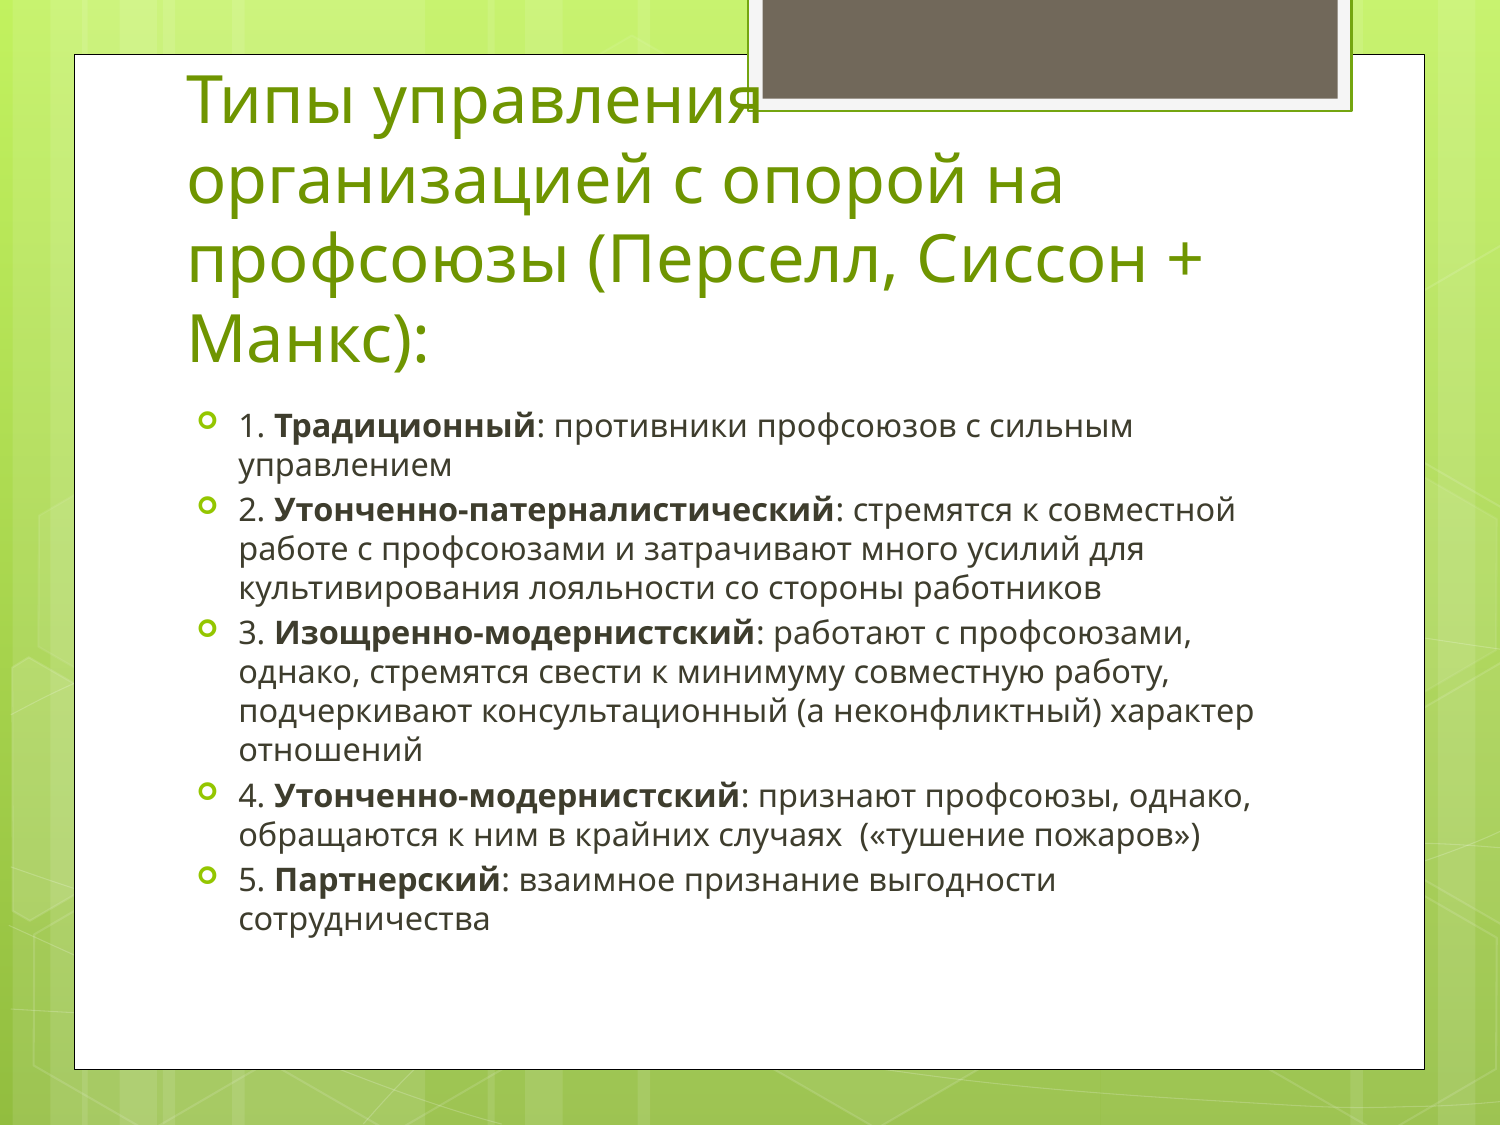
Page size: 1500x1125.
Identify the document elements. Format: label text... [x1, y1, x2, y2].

title Типы управления организацией с опорой на профсоюзы (Перселл, Сиссон + Манкс): [171, 196, 1258, 384]
list 1. Традиционный: противники профсоюзов с сильным управлением 2. Утонченно-патерналистический: стремятся к совместной работе с профсоюзами и затрачивают много усилий для культивирования лояльности со стороны работников 3. Изощренно-модернистский: работают с профсоюзами, однако, стремятся свести к минимуму совместную работу, подчеркивают консультационный (а неконфликтный) характер отношений 4. Утонченно-модернистский: признают профсоюзы, однако, обращаются к ним в крайних случаях («тушение пожаров») 5. Партнерский: взаимное признание выгодности сотрудничества [171, 397, 1283, 973]
